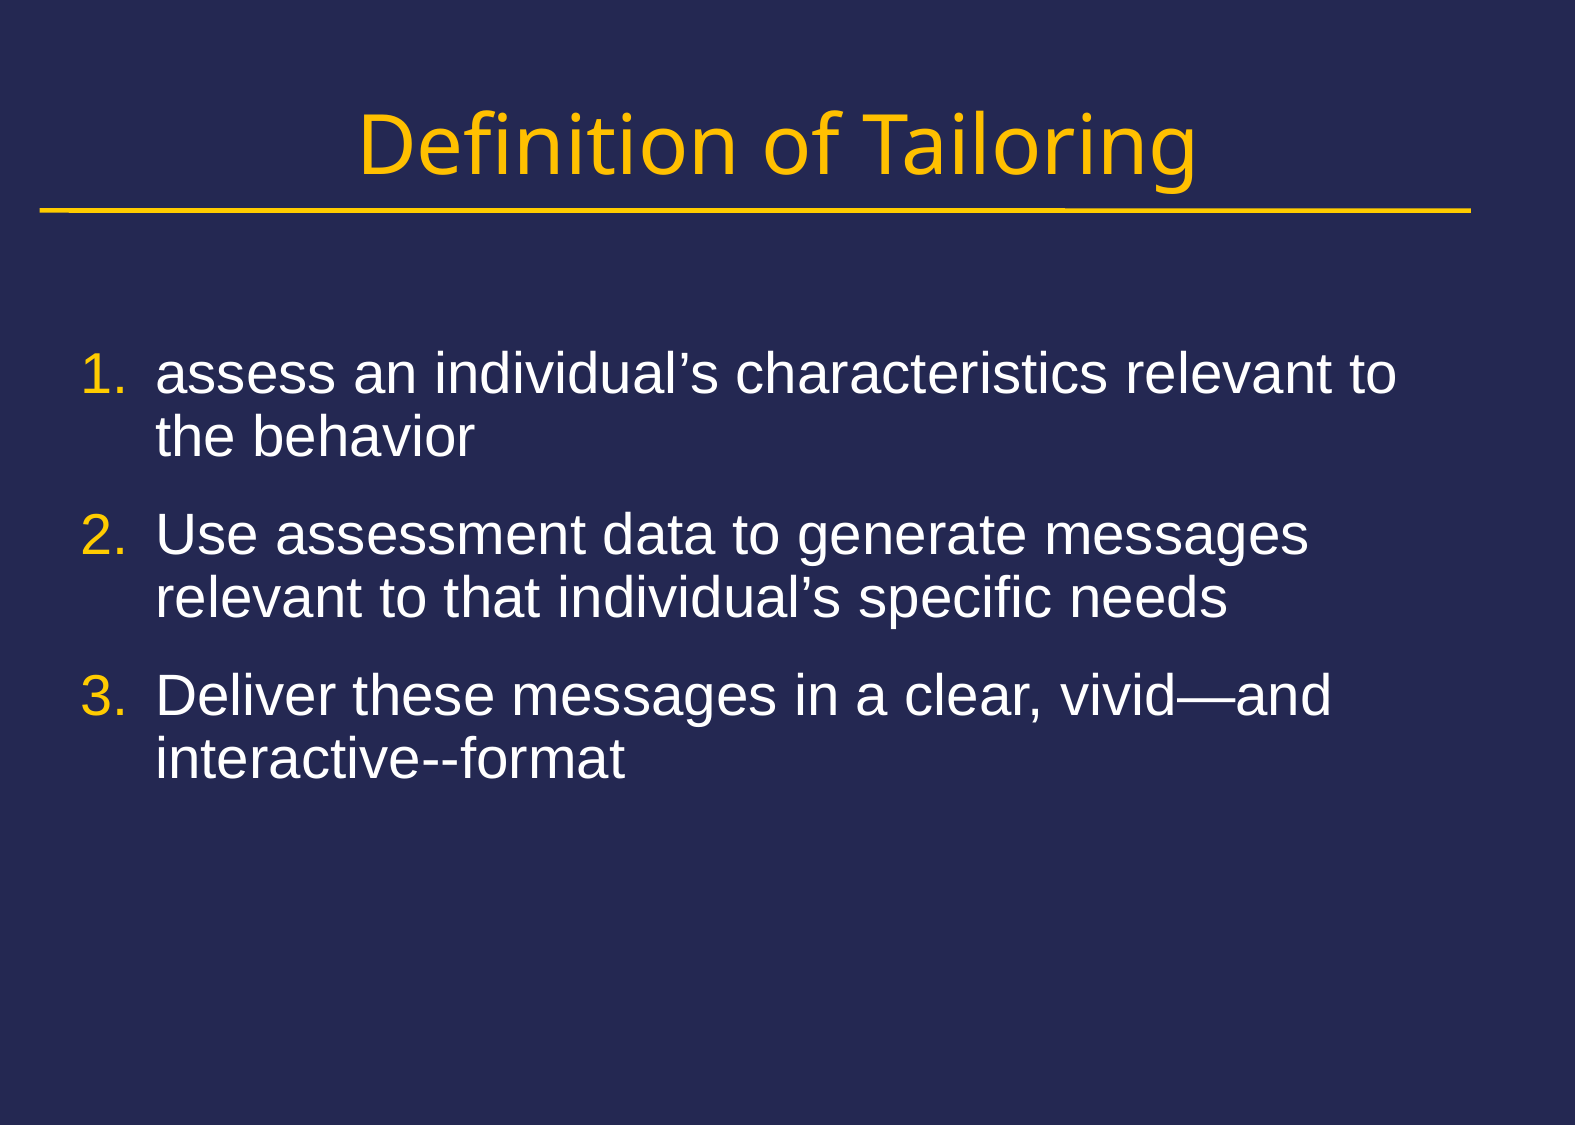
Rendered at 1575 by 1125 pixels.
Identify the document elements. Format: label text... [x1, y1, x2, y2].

title Definition of Tailoring [91, 0, 1472, 200]
list assess an individual’s characteristics relevant to the behavior Use assessment data to generate messages relevant to that individual’s specific needs Deliver these messages in a clear, vivid—and interactive--format [65, 229, 1497, 1125]
